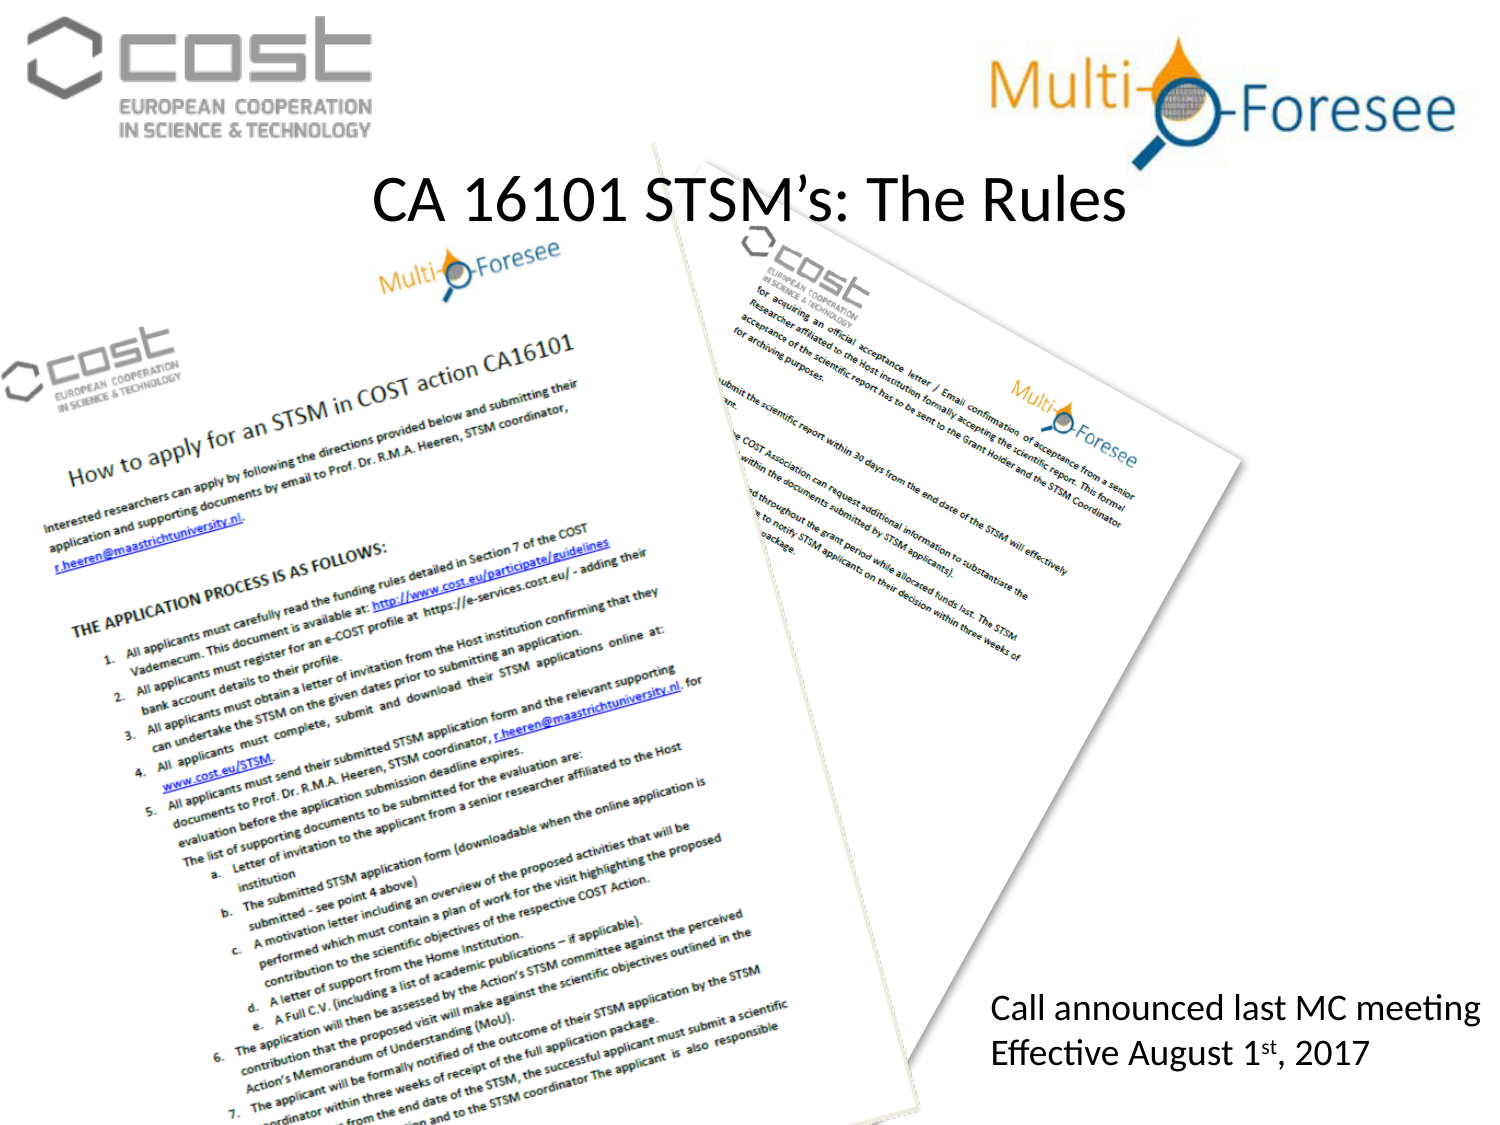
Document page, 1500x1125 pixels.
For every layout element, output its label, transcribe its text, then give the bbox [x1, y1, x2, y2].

picture [27, 16, 372, 142]
picture [18, 224, 1242, 1125]
text_box Call announced last MC meeting Effective August 1st, 2017 [975, 975, 1497, 1081]
picture [976, 16, 1481, 188]
text_box CA 16101 STSM’s: The Rules [357, 147, 1143, 243]
